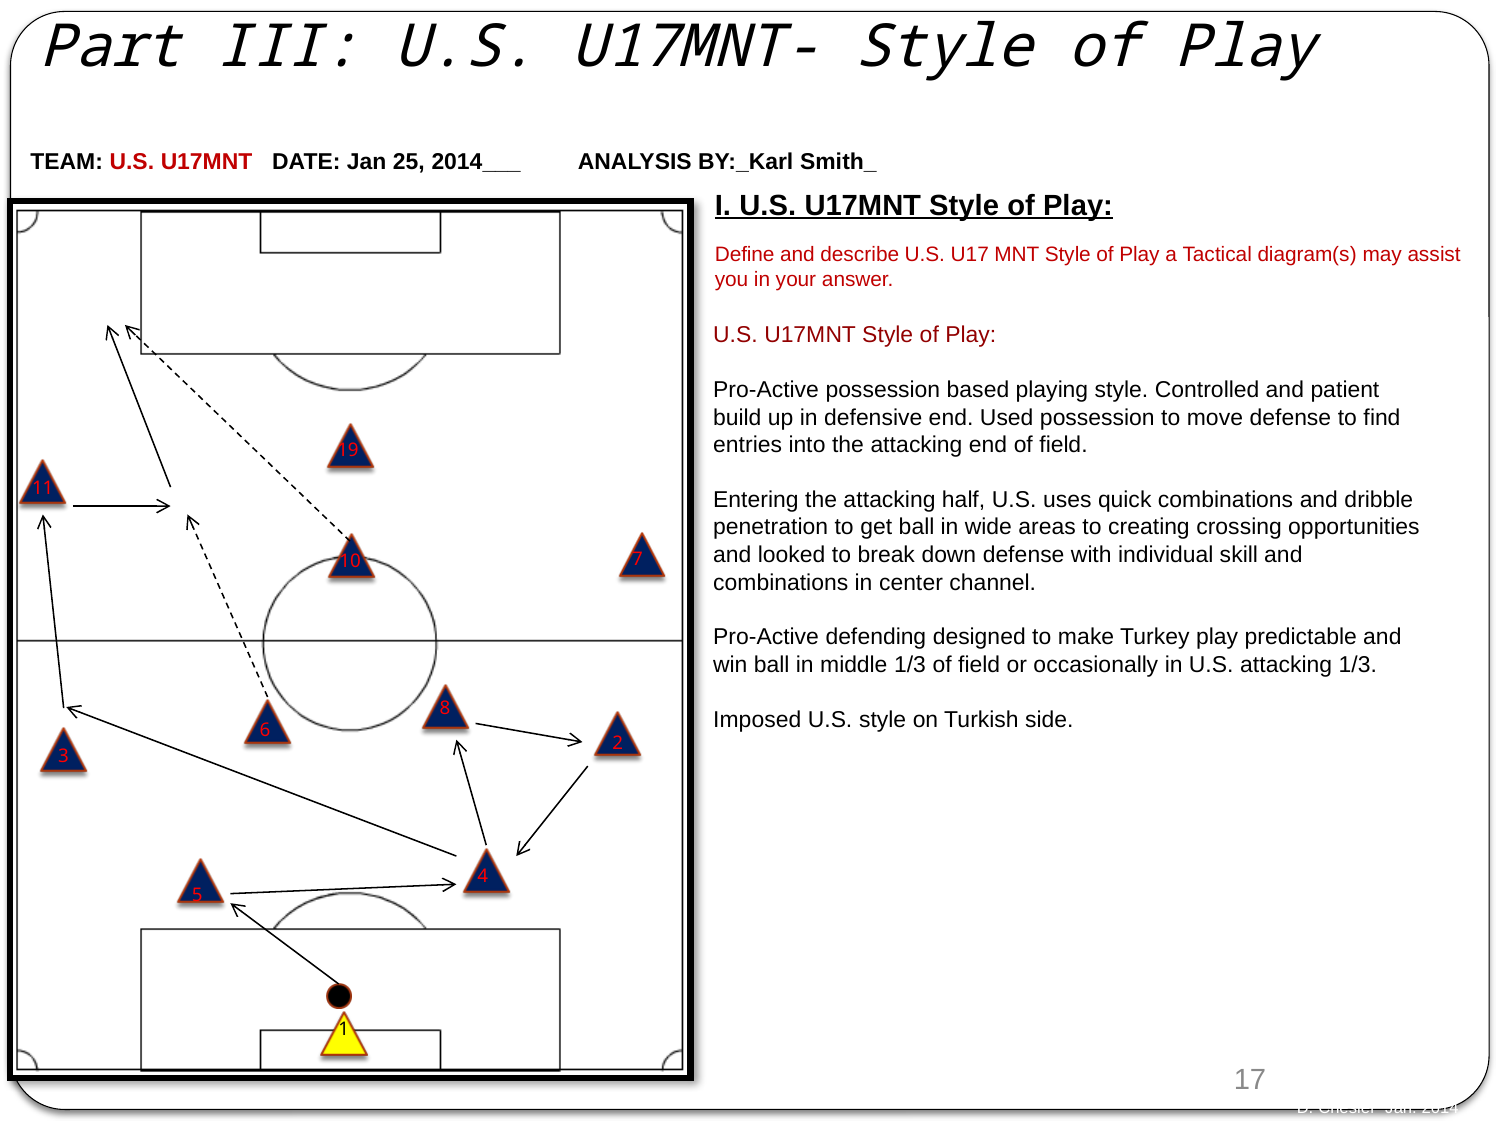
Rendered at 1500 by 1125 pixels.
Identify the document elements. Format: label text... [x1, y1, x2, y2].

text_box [65, 706, 457, 857]
text_box Define and describe U.S. U17 MNT Style of Play a Tactical diagram(s) may assist you in your answer. [699, 233, 1500, 298]
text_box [475, 723, 583, 743]
text_box I. U.S. U17MNT Style of Play: [699, 179, 1400, 229]
picture [12, 204, 688, 1076]
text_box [461, 739, 487, 846]
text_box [187, 551, 268, 698]
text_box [515, 765, 588, 857]
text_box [230, 884, 457, 895]
text_box TEAM: U.S. U17MNT DATE: Jan 25, 2014___ ANALYSIS BY:_Karl Smith_ [15, 139, 1334, 182]
text_box 11 [1, 468, 5, 506]
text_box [107, 324, 171, 488]
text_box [124, 324, 351, 542]
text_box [42, 514, 64, 709]
text_box D. Chesler Jan. 2014 [1282, 1089, 1500, 1124]
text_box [230, 903, 339, 985]
title Part III: U.S. U17MNT- Style of Play [24, 0, 1375, 94]
text_box U.S. U17MNT Style of Play: Pro-Active possession based playing style. Controlled and patient build up in defensive end. Used possession to move defense to find entries into the attacking end of field. Entering the attacking half, U.S. uses quick combinations and dribble penetration to get ball in wide areas to creating crossing opportunities and looked to break down defense with individual skill and combinations in center channel. Pro-Active defending designed to make Turkey play predictable and win ball in middle 1/3 of field or occasionally in U.S. attacking 1/3. Imposed U.S. style on Turkish side. [698, 312, 1449, 849]
slide_number 17 [1074, 1048, 1426, 1108]
